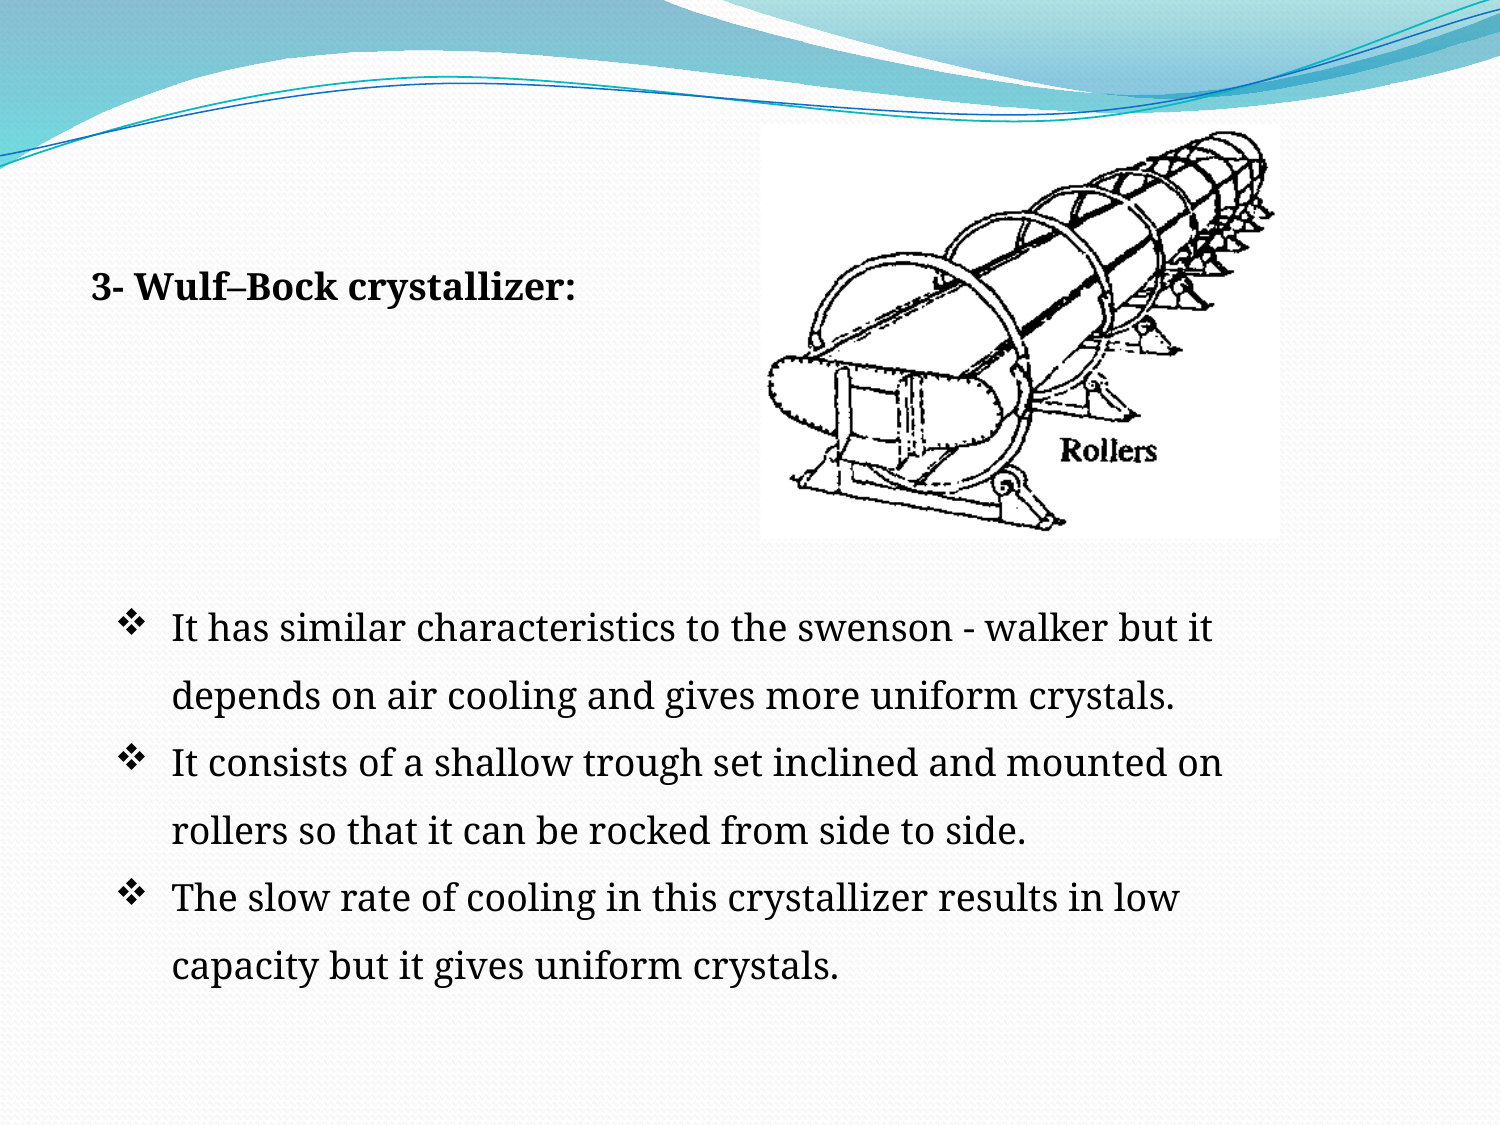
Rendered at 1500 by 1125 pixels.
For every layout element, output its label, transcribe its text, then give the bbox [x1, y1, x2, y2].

picture [761, 125, 1280, 540]
text_box It has similar characteristics to the swenson - walker but it depends on air cooling and gives more uniform crystals. It consists of a shallow trough set inclined and mounted on rollers so that it can be rocked from side to side. The slow rate of cooling in this crystallizer results in low capacity but it gives uniform crystals. [100, 574, 1341, 1062]
text_box 3- Wulf–Bock crystallizer: [76, 255, 754, 361]
